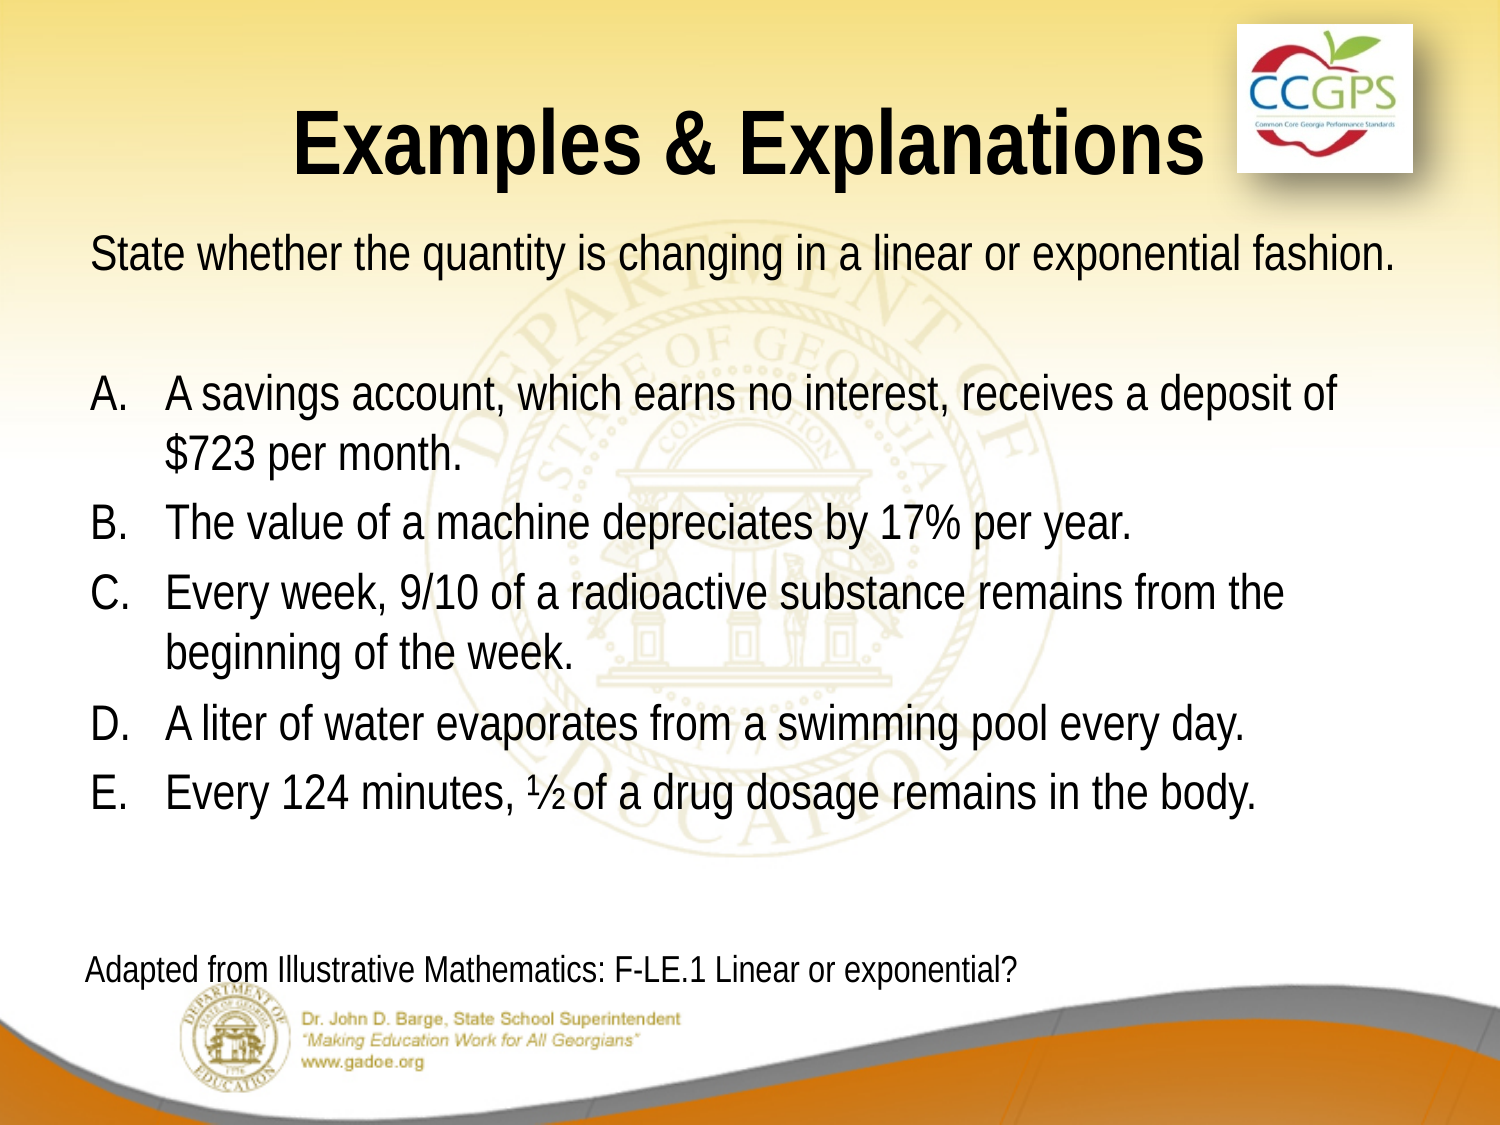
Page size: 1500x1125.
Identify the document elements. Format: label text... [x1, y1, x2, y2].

title Examples & Explanations [112, 74, 1232, 201]
picture [0, 0, 1500, 1125]
text_box Adapted from Illustrative Mathematics: F-LE.1 Linear or exponential? [70, 937, 1033, 998]
subtitle State whether the quantity is changing in a linear or exponential fashion. A savings account, which earns no interest, receives a deposit of $723 per month. The value of a machine depreciates by 17% per year. Every week, 9/10 of a radioactive substance remains from the beginning of the week. A liter of water evaporates from a swimming pool every day. Every 124 minutes, ½ of a drug dosage remains in the body. [74, 212, 1451, 863]
